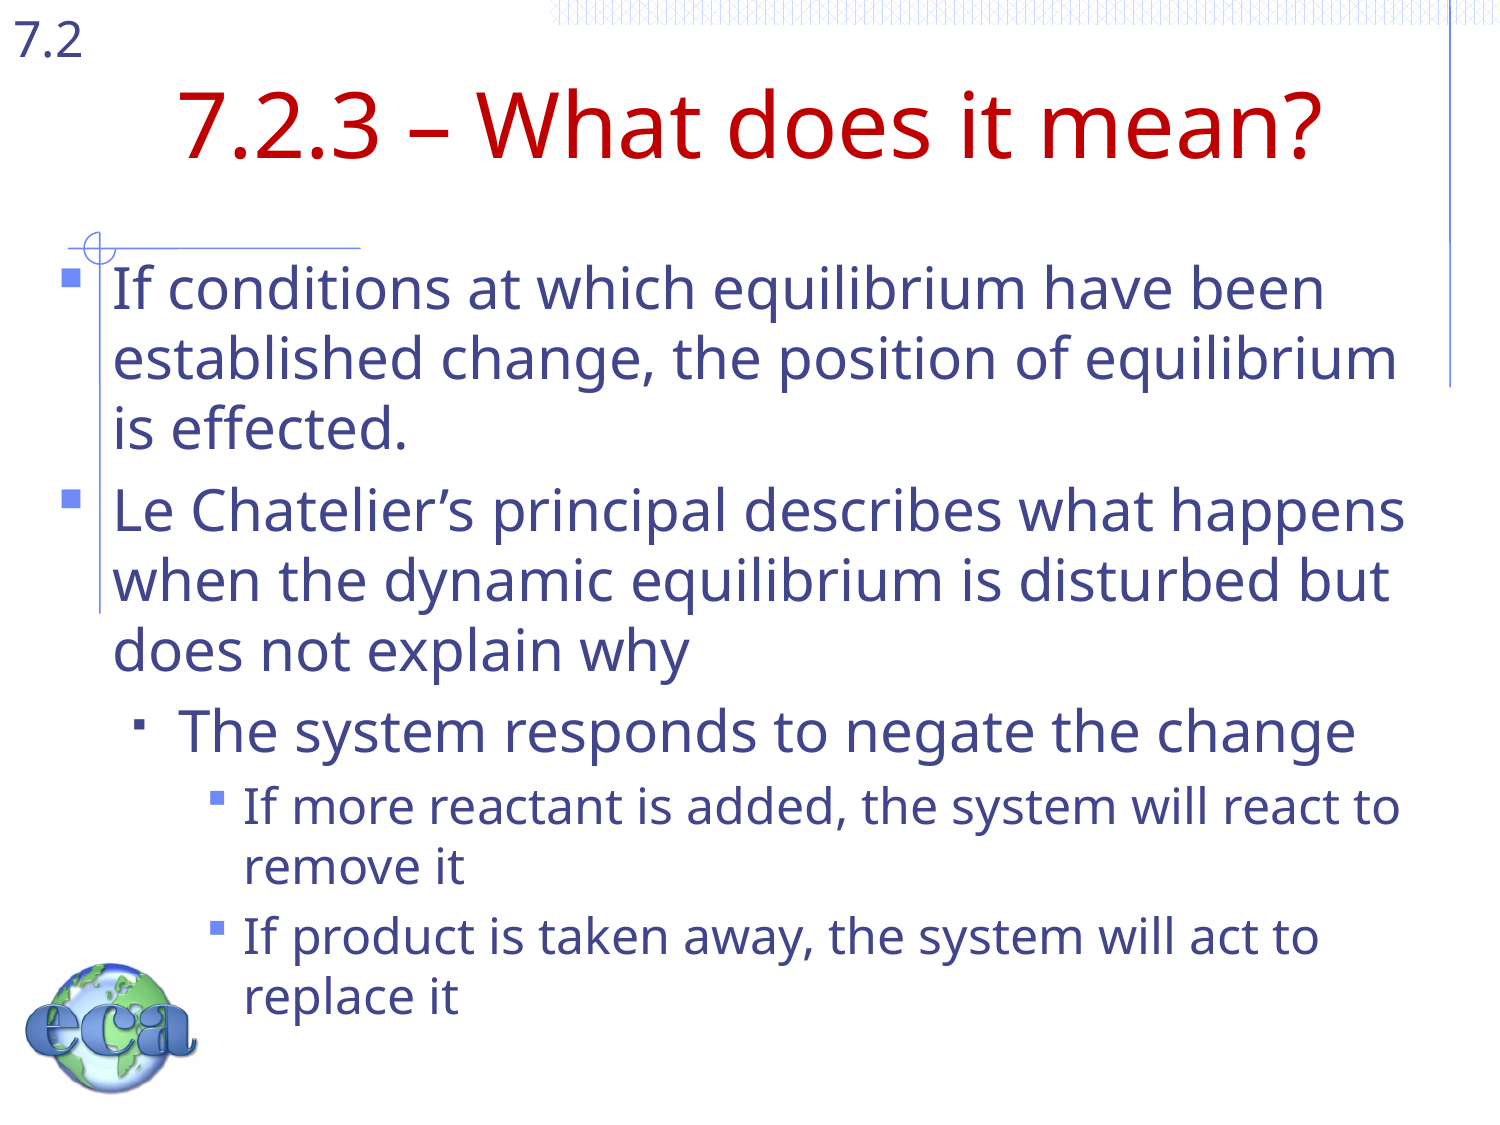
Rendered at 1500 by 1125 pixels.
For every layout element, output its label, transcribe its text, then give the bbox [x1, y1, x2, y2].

list If conditions at which equilibrium have been established change, the position of equilibrium is effected. Le Chatelier’s principal describes what happens when the dynamic equilibrium is disturbed but does not explain why The system responds to negate the change If more reactant is added, the system will react to remove it If product is taken away, the system will act to replace it [41, 243, 1471, 965]
title 7.2.3 – What does it mean? [17, 49, 1483, 185]
picture [23, 960, 200, 1096]
